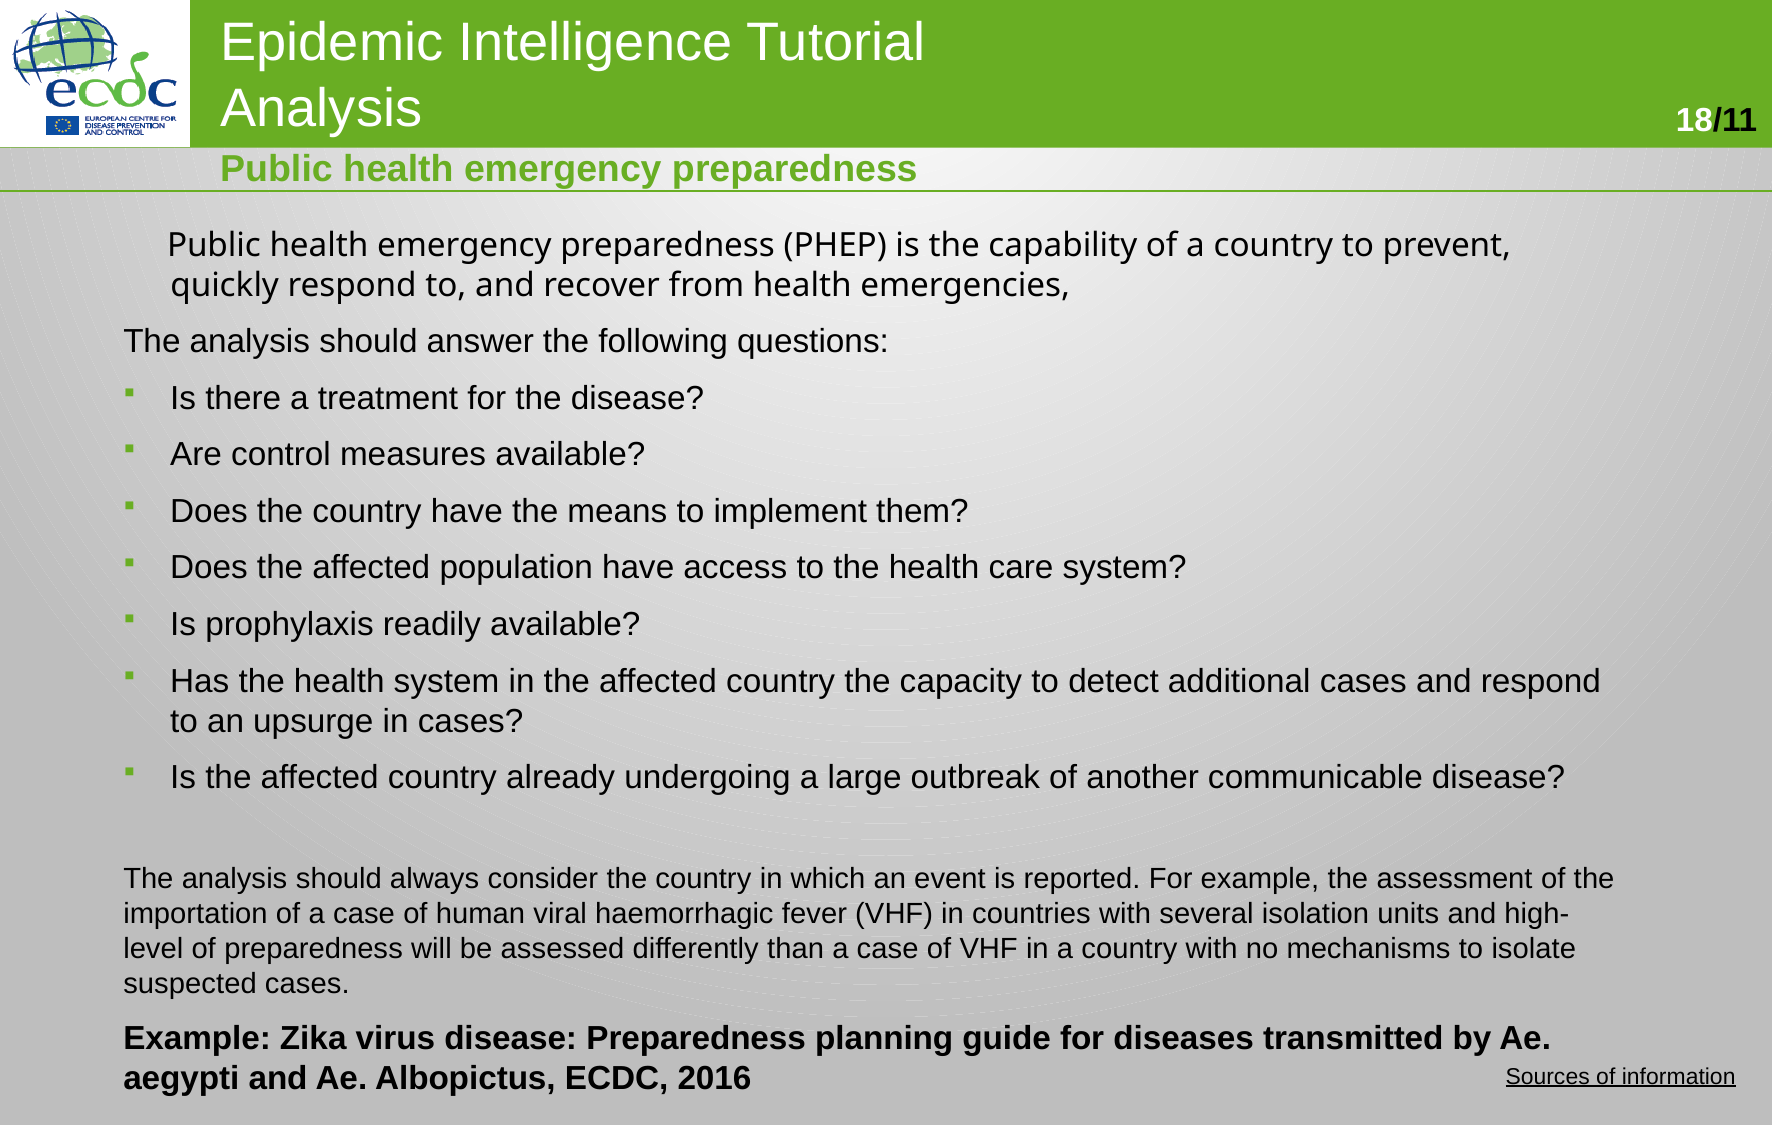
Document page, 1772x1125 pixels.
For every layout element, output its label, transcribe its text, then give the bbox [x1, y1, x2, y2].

text_box Sources of information [1456, 1057, 1751, 1097]
picture [0, 0, 190, 147]
text_box Public health emergency preparedness [205, 141, 1406, 198]
text_box Public health emergency preparedness (PHEP) is the capability of a country to prevent, quickly respond to, and recover from health emergencies, The analysis should answer the following questions: Is there a treatment for the disease? Are control measures available? Does the country have the means to implement them? Does the affected population have access to the health care system? Is prophylaxis readily available? Has the health system in the affected country the capacity to detect additional cases and respond to an upsurge in cases? Is the affected country already undergoing a large outbreak of another communicable disease? The analysis should always consider the country in which an event is reported. For example, the assessment of the importation of a case of human viral haemorrhagic fever (VHF) in countries with several isolation units and high-level of preparedness will be assessed differently than a case of VHF in a country with no mechanisms to isolate suspected cases. Example: Zika virus disease: Preparedness planning guide for diseases transmitted by Ae. aegypti and Ae. Albopictus, ECDC, 2016 [108, 215, 1639, 1125]
